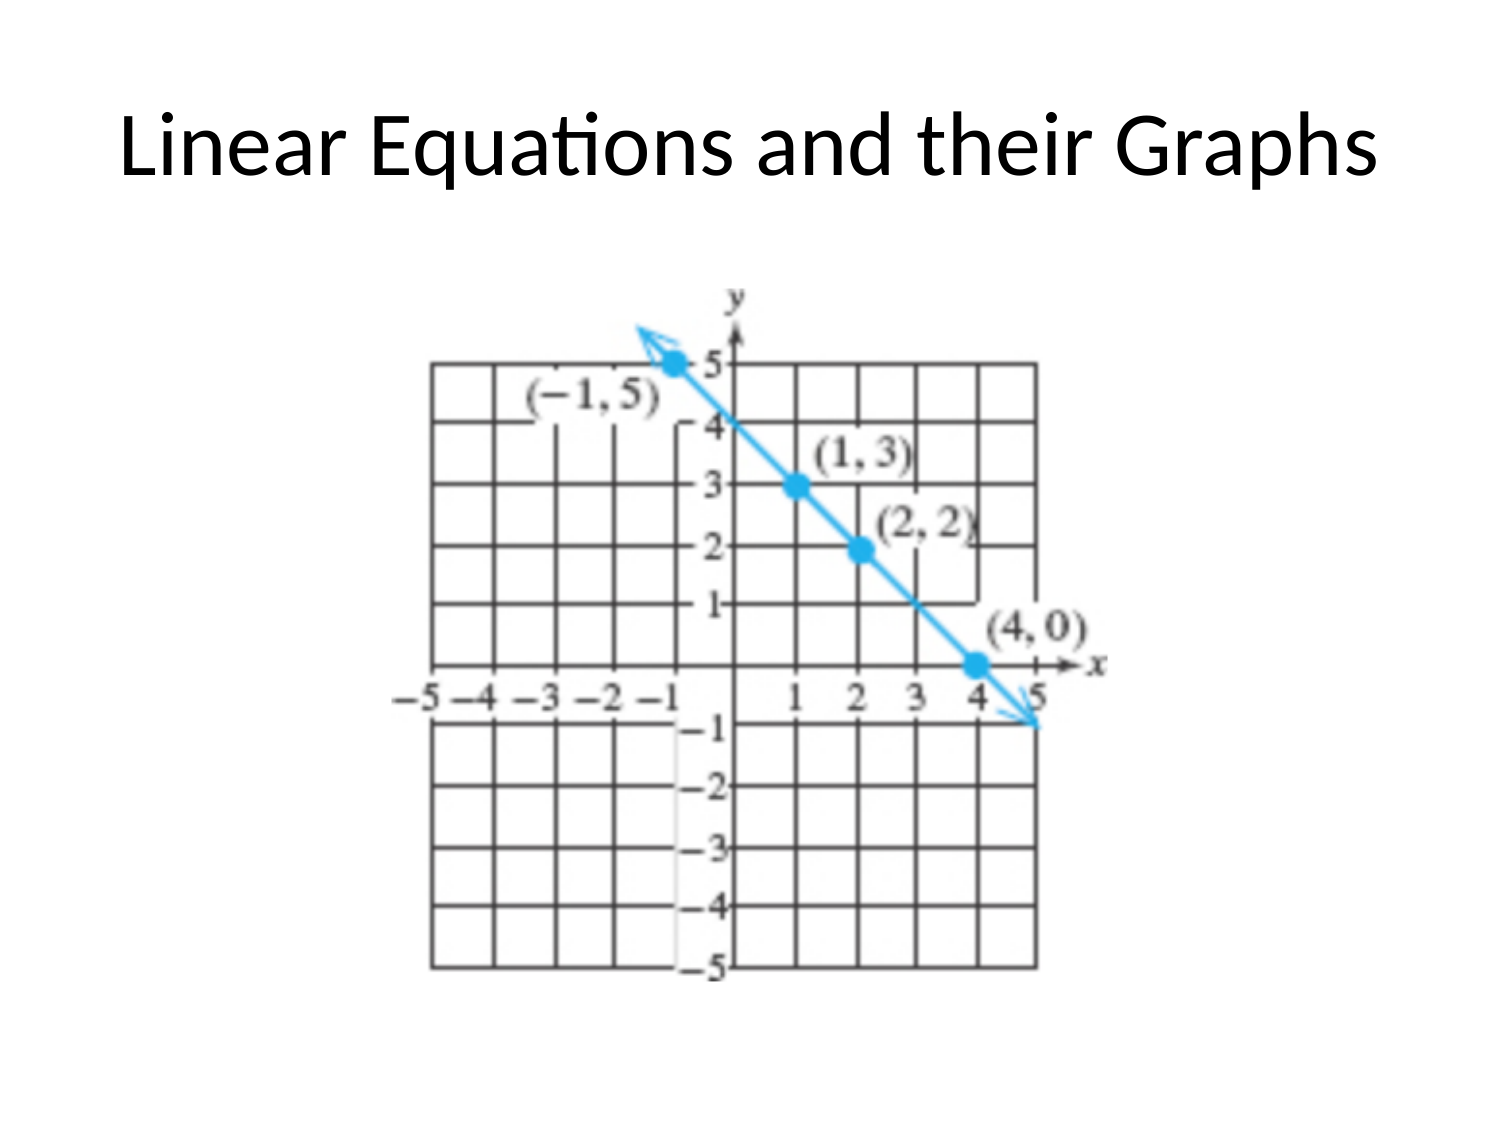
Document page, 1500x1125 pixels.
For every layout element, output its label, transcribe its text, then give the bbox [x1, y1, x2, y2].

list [74, 262, 1426, 1006]
title Linear Equations and their Graphs [75, 45, 1425, 233]
